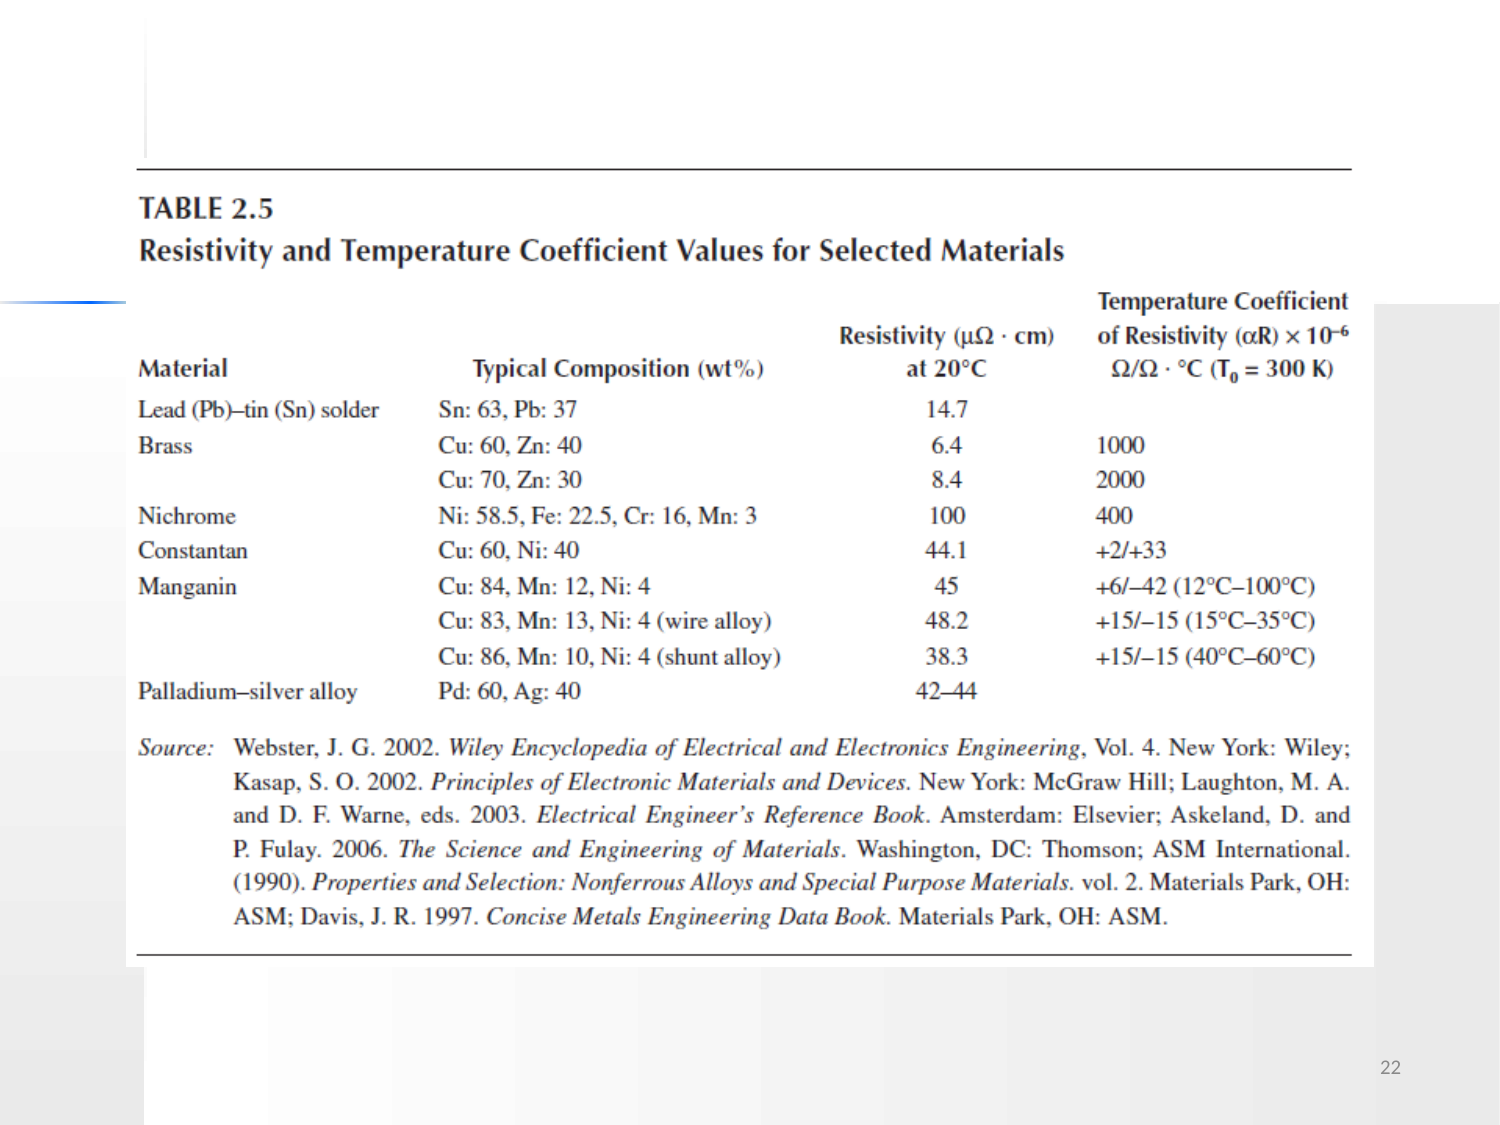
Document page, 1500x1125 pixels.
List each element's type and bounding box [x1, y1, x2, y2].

picture [126, 158, 1374, 967]
